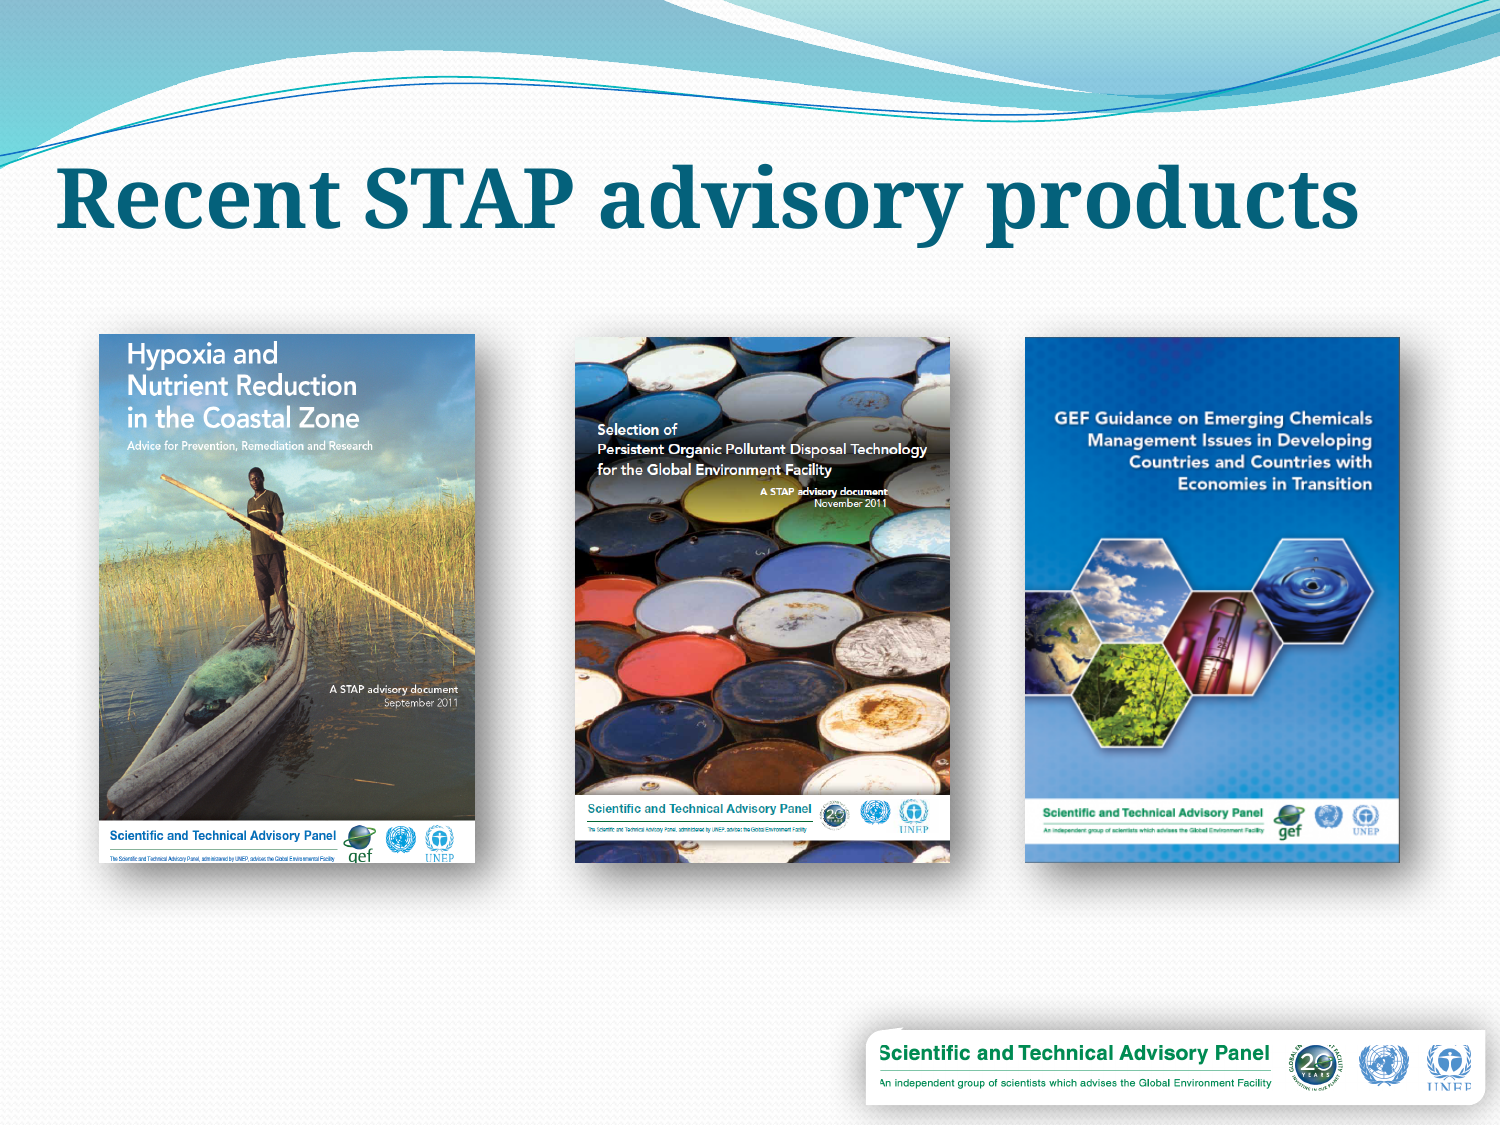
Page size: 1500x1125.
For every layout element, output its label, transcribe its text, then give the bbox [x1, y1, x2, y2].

picture [872, 1037, 1479, 1099]
picture [1024, 337, 1401, 863]
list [99, 334, 476, 863]
picture [574, 337, 951, 863]
title Recent STAP advisory products [55, 87, 1393, 246]
